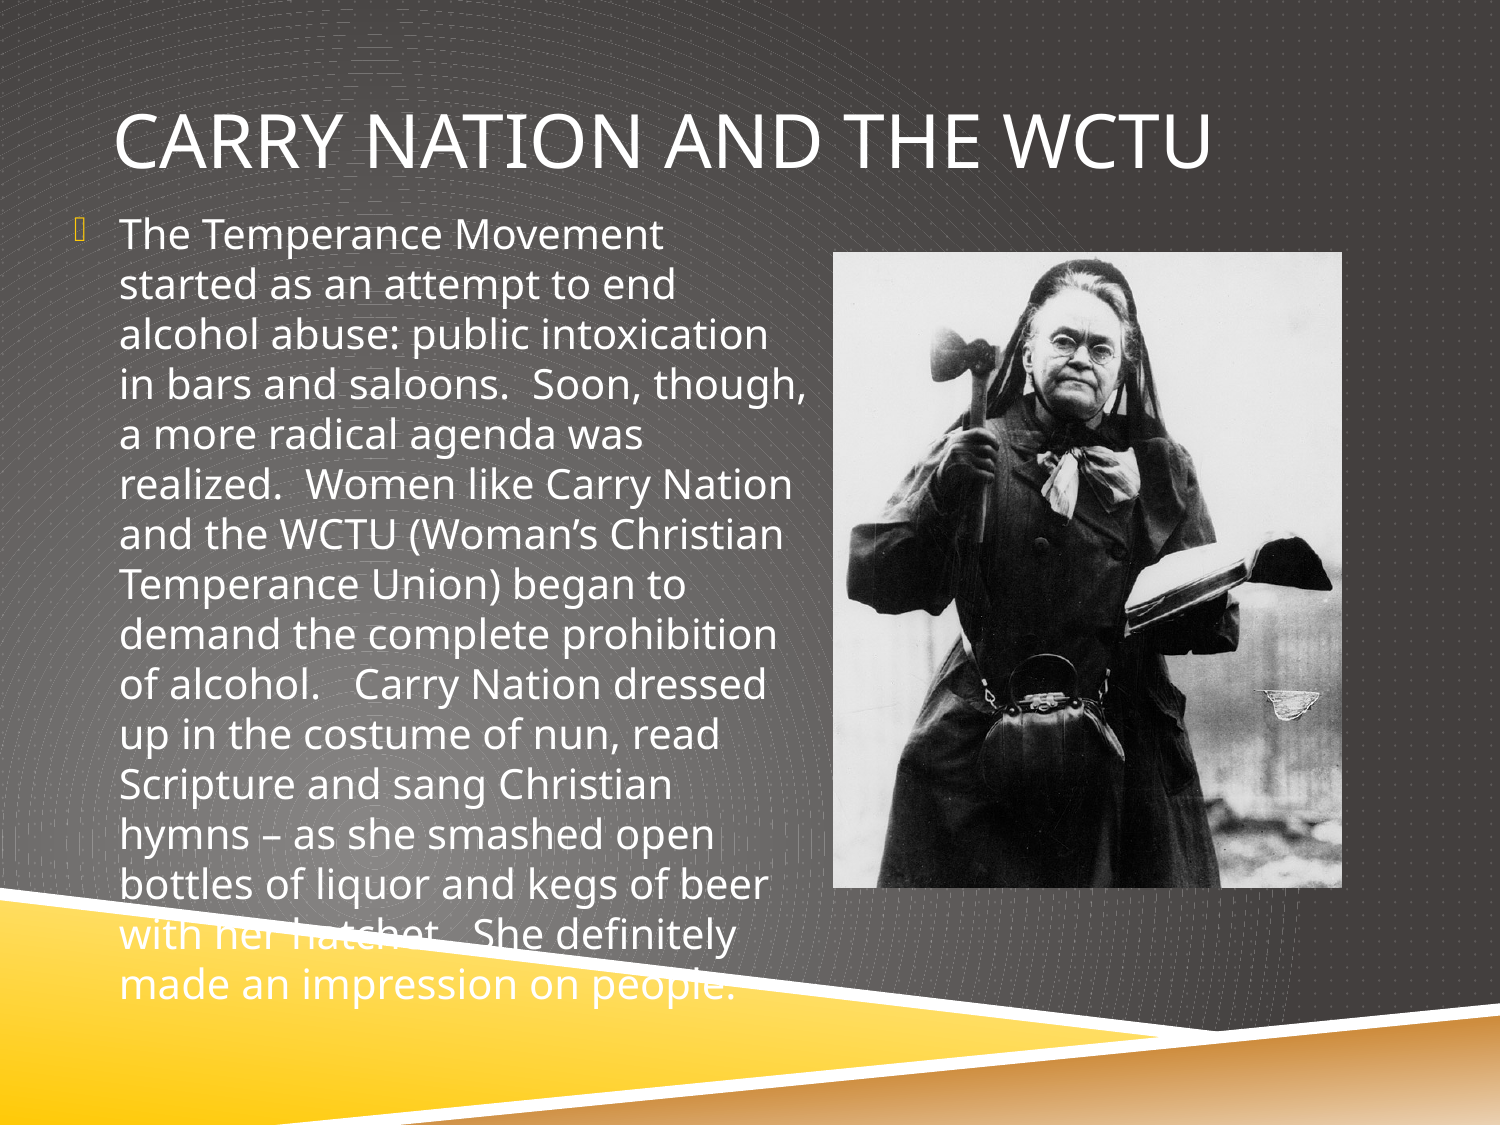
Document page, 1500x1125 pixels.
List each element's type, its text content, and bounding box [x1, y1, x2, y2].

title Carry Nation and the WCTU [112, 45, 1388, 233]
list The Temperance Movement started as an attempt to end alcohol abuse: public intoxication in bars and saloons. Soon, though, a more radical agenda was realized. Women like Carry Nation and the WCTU (Woman’s Christian Temperance Union) began to demand the complete prohibition of alcohol. Carry Nation dressed up in the costume of nun, read Scripture and sang Christian hymns – as she smashed open bottles of liquor and kegs of beer with her hatchet. She definitely made an impression on people. [62, 200, 813, 925]
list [833, 251, 1342, 889]
